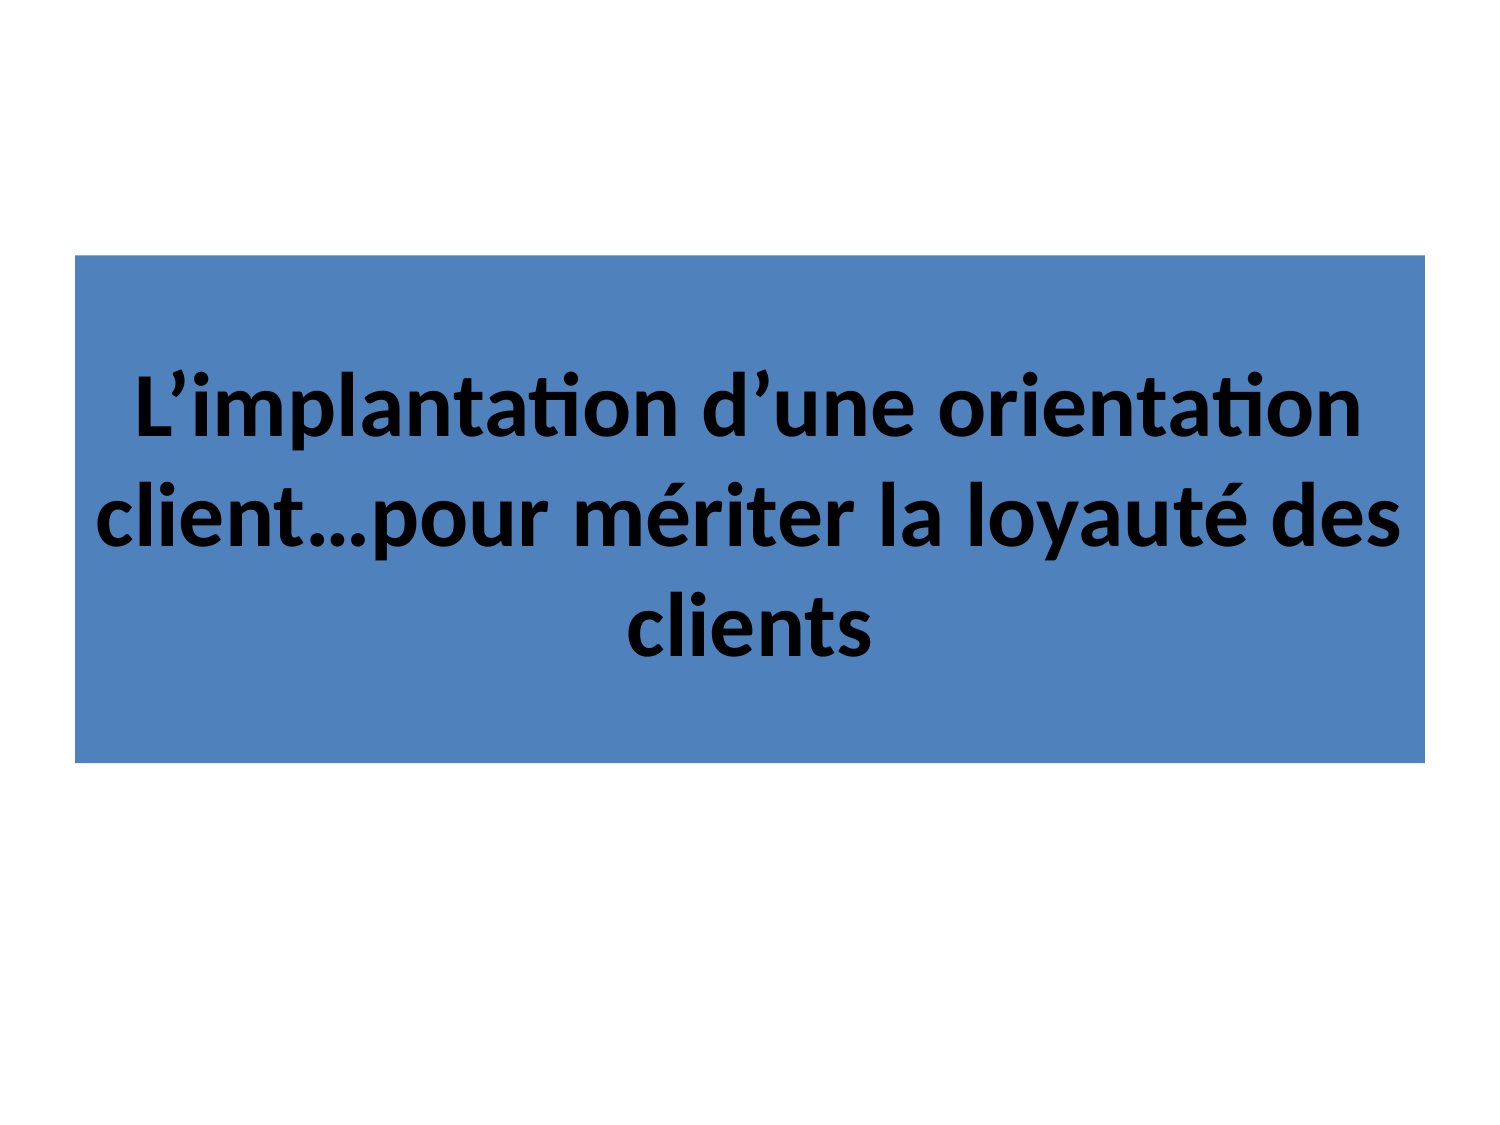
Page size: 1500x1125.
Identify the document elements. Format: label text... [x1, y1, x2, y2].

title L’implantation d’une orientation client…pour mériter la loyauté des clients [75, 255, 1425, 764]
